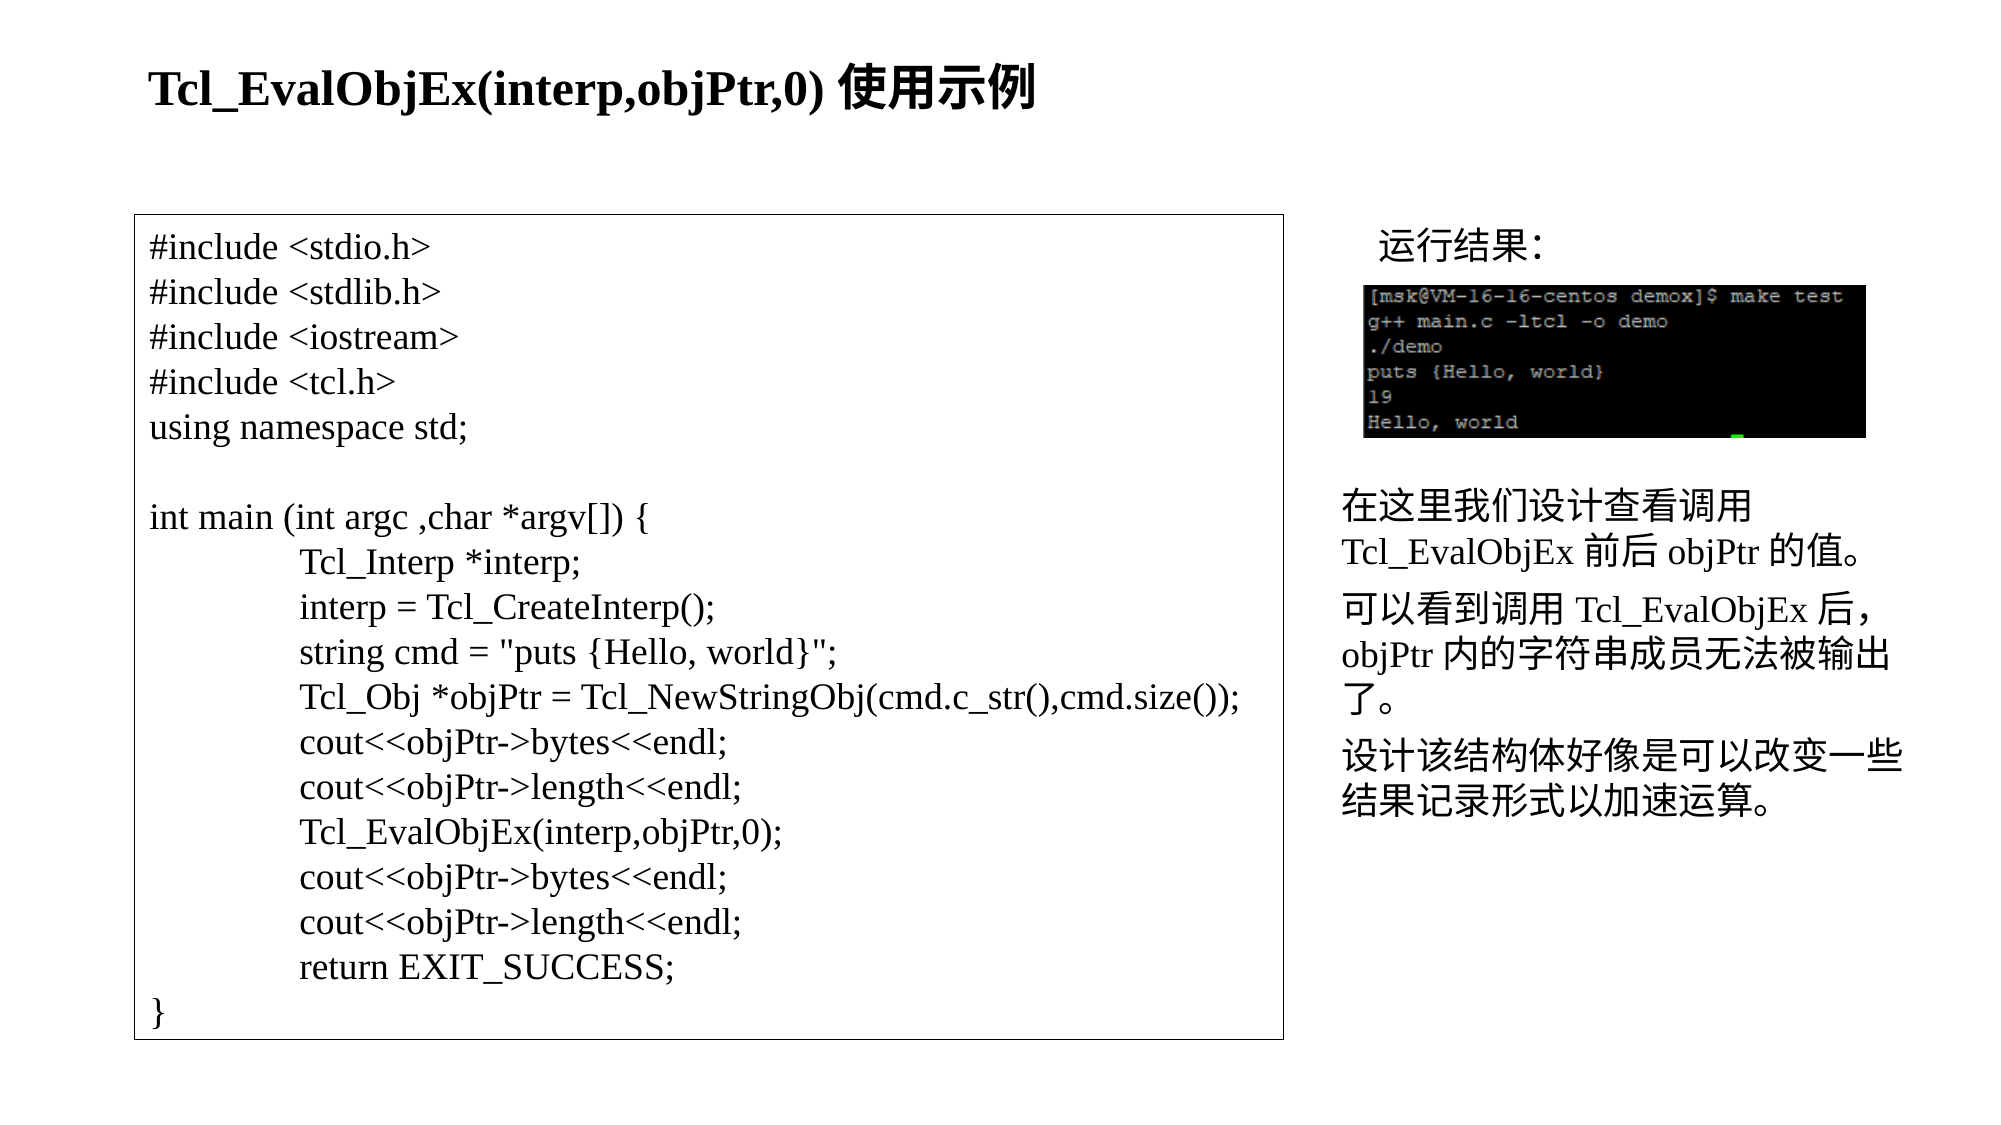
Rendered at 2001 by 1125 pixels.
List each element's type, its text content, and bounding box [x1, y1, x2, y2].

text_box Tcl_EvalObjEx(interp,objPtr,0)使用示例 [133, 48, 1053, 123]
text_box 在这里我们设计查看调用Tcl_EvalObjEx前后objPtr的值。 可以看到调用Tcl_EvalObjEx后， objPtr内的字符串成员无法被输出了。 设计该结构体好像是可以改变一些结果记录形式以加速运算。 [1326, 474, 1942, 830]
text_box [1362, 214, 1866, 438]
text_box #include <stdio.h> #include <stdlib.h> #include <iostream> #include <tcl.h> using namespace std; int main (int argc ,char *argv[]) { Tcl_Interp *interp; interp = Tcl_CreateInterp(); string cmd = "puts {Hello, world}"; Tcl_Obj *objPtr = Tcl_NewStringObj(cmd.c_str(),cmd.size()); cout<<objPtr->bytes<<endl; cout<<objPtr->length<<endl; Tcl_EvalObjEx(interp,objPtr,0); cout<<objPtr->bytes<<endl; cout<<objPtr->length<<endl; return EXIT_SUCCESS; } [134, 214, 1284, 1040]
